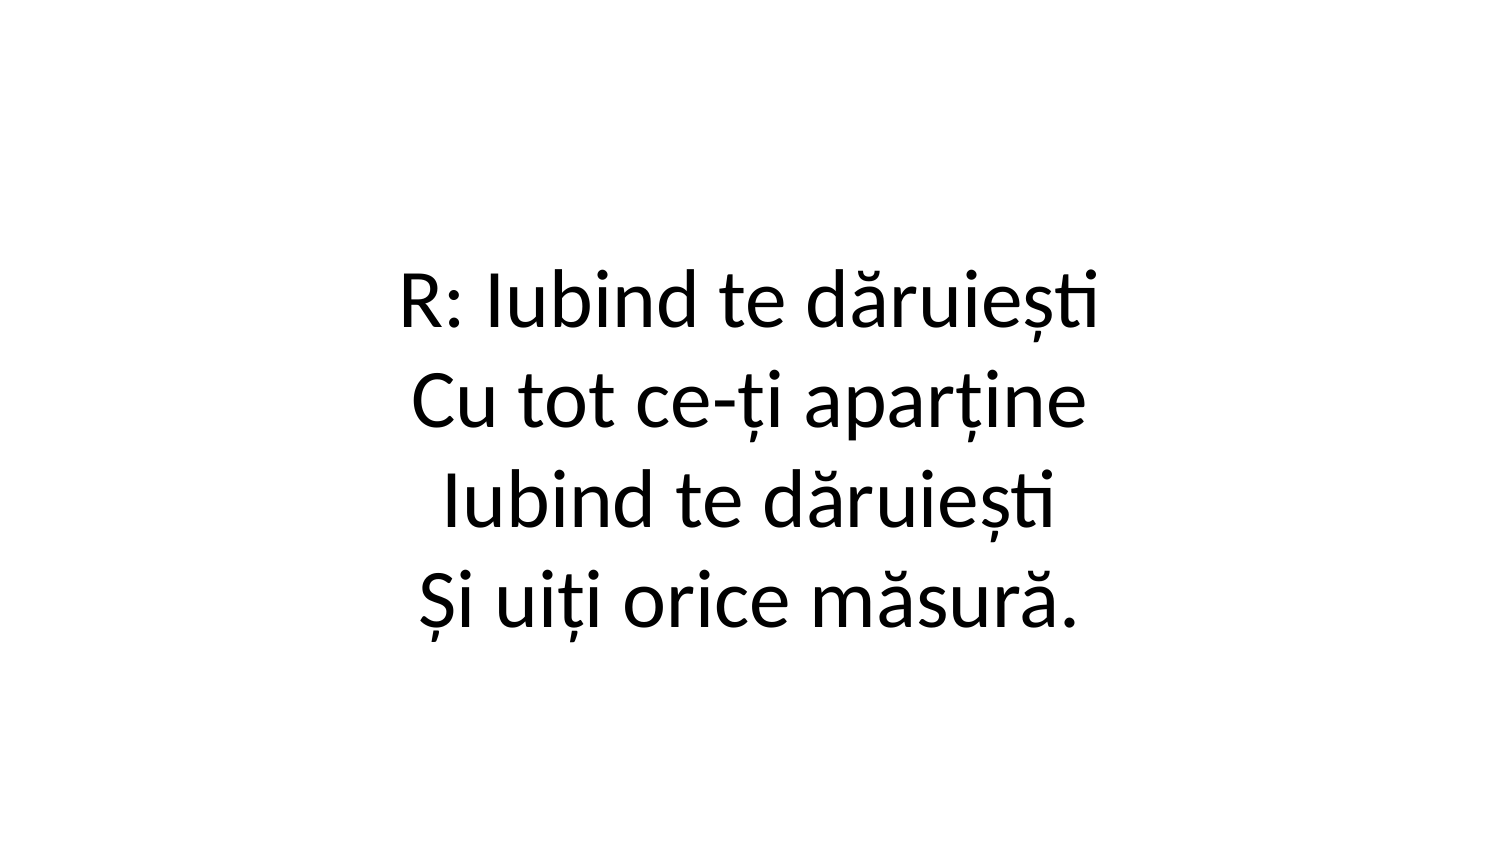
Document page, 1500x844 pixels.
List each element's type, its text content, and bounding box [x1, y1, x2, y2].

text_box R: Iubind te dăruiești Cu tot ce-ți aparține Iubind te dăruiești Și uiți orice măsură. [383, 192, 1117, 652]
